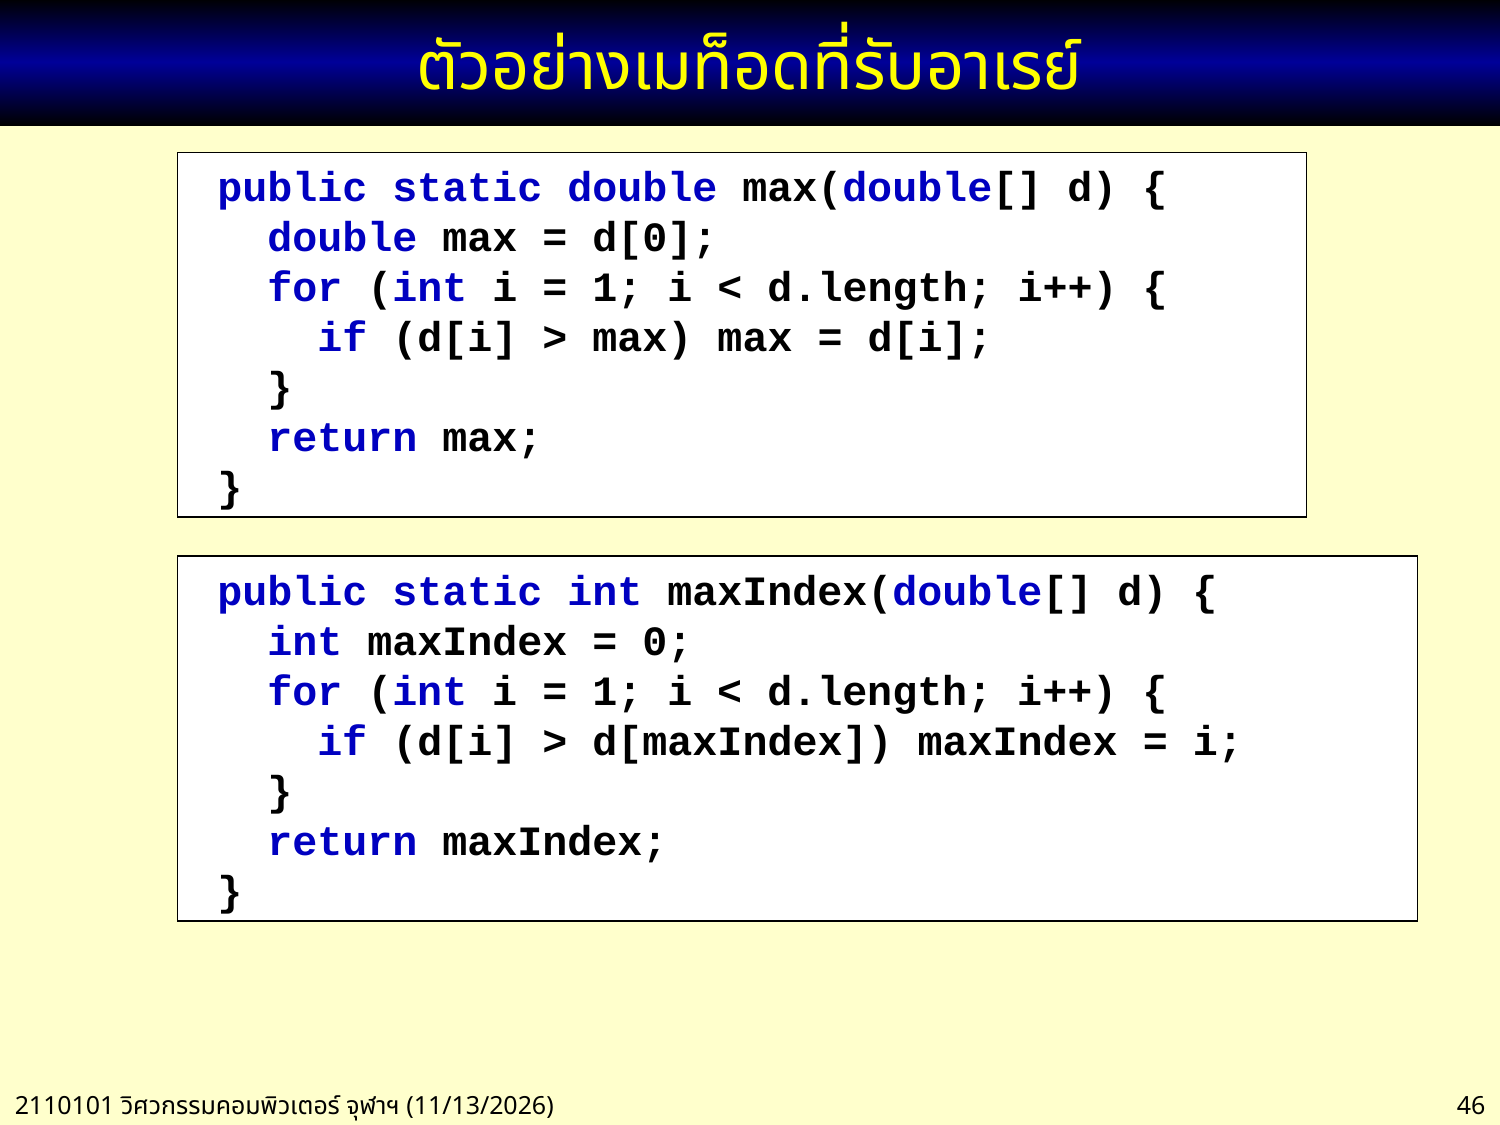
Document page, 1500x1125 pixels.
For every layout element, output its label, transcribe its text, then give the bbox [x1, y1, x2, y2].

title ตัวอย่างเมท็อดที่รับอาเรย์ [0, 0, 1500, 126]
text_box public static double max(double[] d) { double max = d[0]; for (int i = 1; i < d.length; i++) { if (d[i] > max) max = d[i]; } return max; } [177, 152, 1307, 518]
text_box public static int maxIndex(double[] d) { int maxIndex = 0; for (int i = 1; i < d.length; i++) { if (d[i] > d[maxIndex]) maxIndex = i; } return maxIndex; } [177, 556, 1418, 922]
